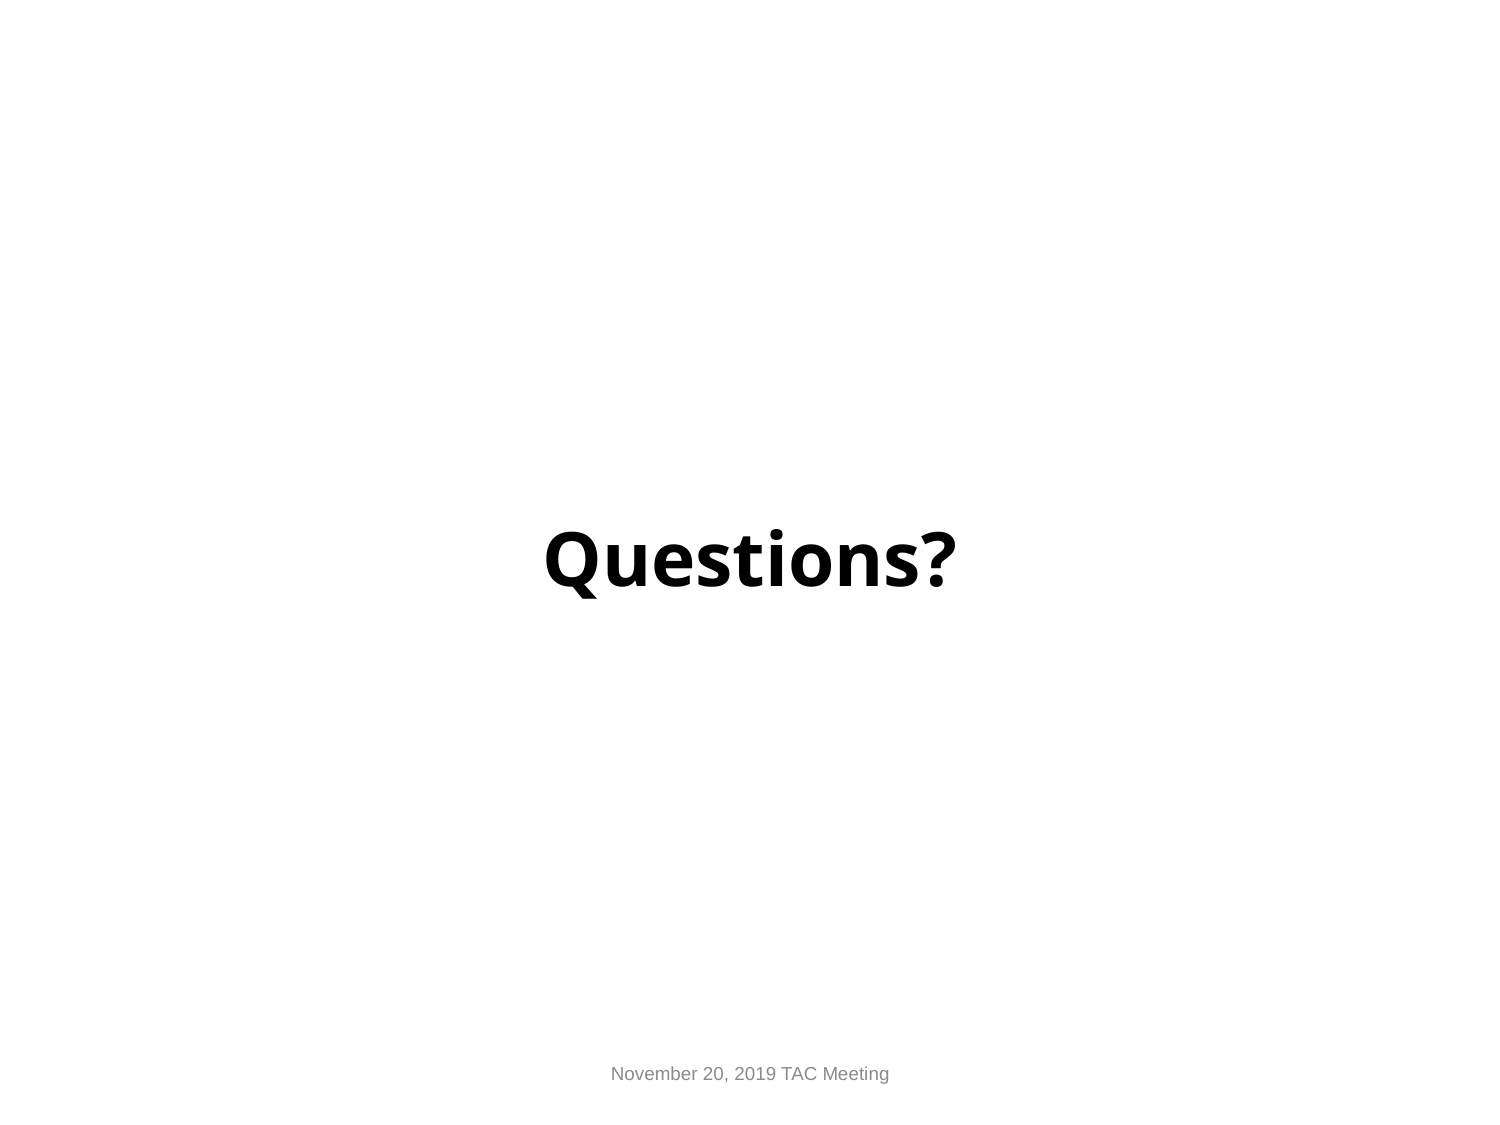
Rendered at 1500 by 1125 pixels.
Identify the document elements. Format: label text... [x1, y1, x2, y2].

footer November 20, 2019 TAC Meeting [496, 1042, 1004, 1103]
title Questions? [103, 453, 1397, 672]
